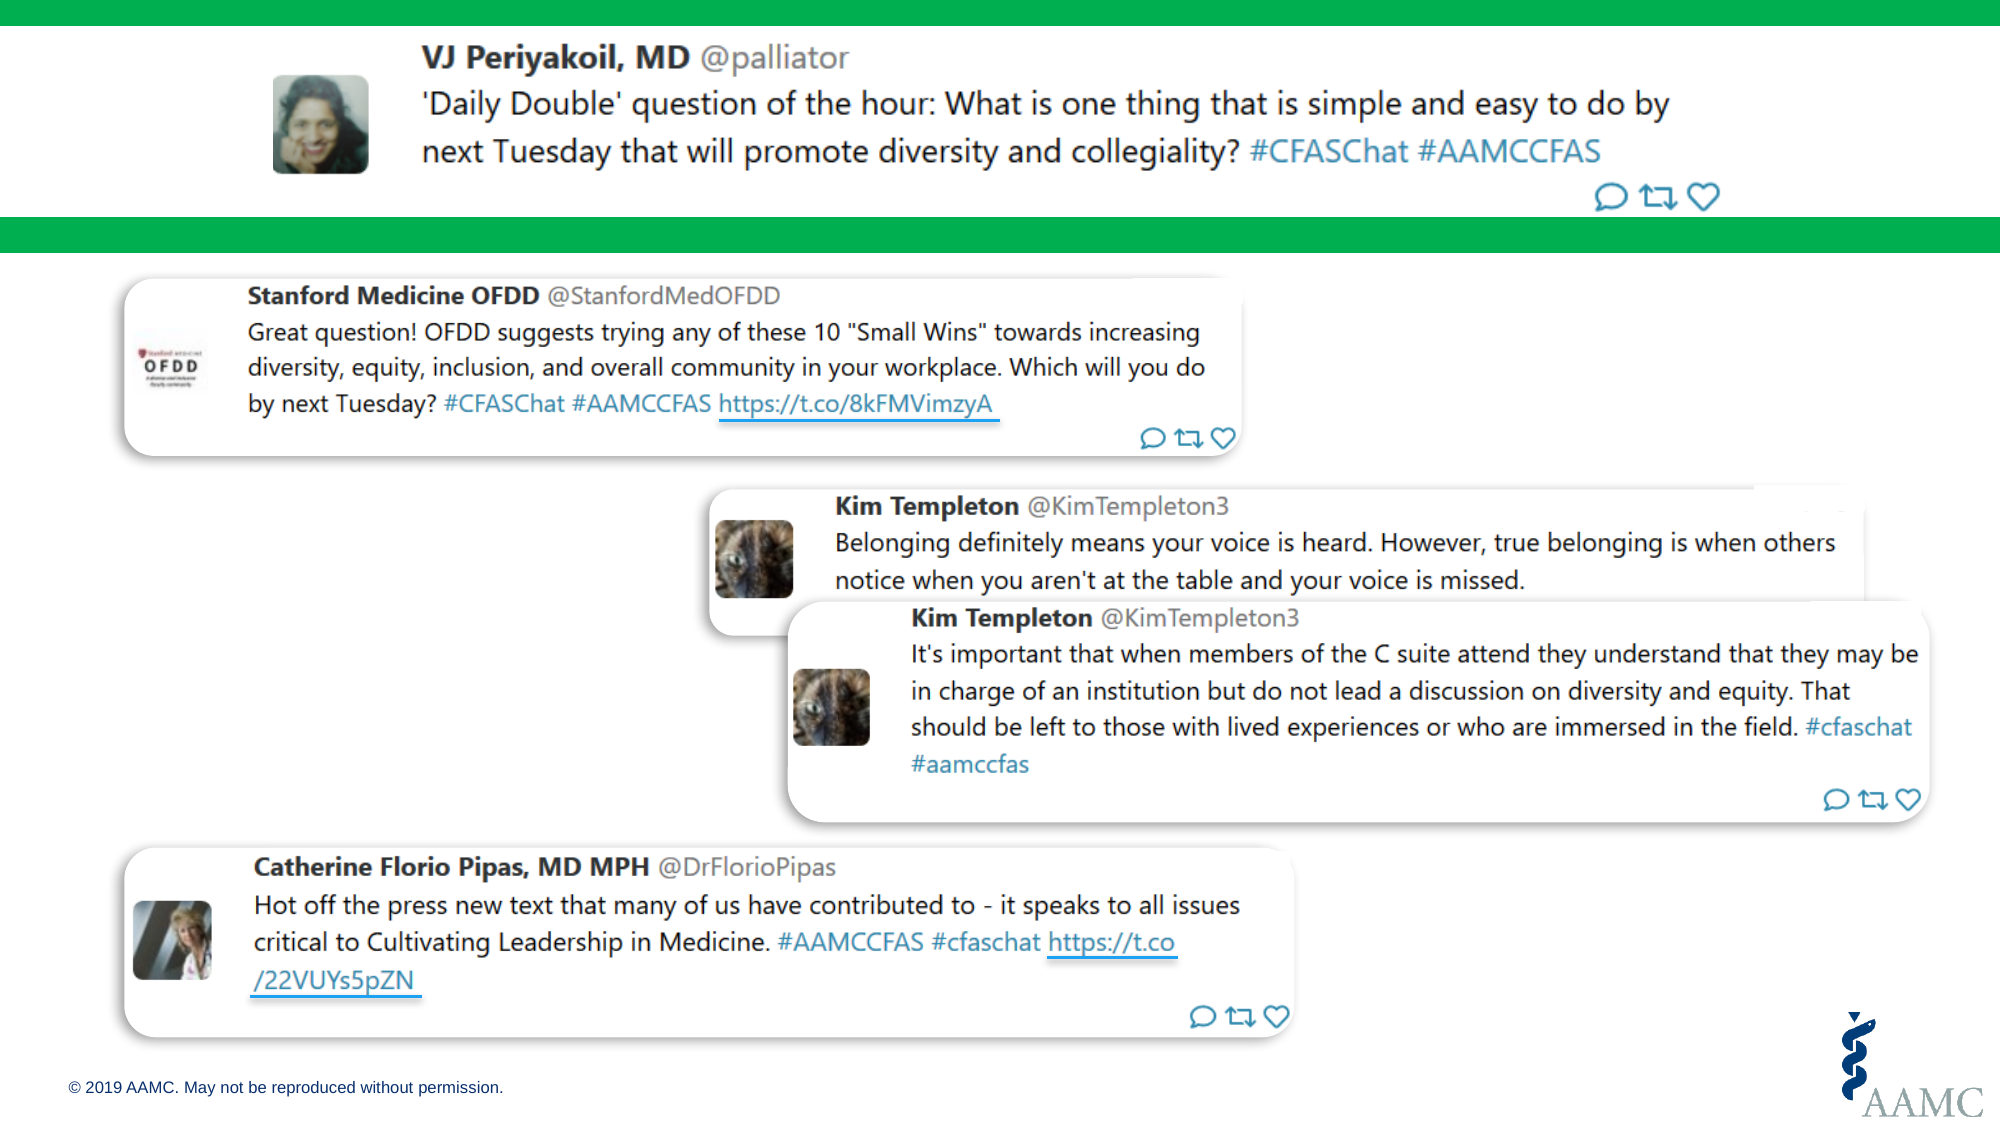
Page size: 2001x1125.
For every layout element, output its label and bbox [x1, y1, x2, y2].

text_box [787, 601, 1930, 823]
picture [1842, 1012, 1983, 1117]
text_box [124, 278, 1242, 457]
text_box [124, 847, 1295, 1038]
text_box [709, 486, 1864, 636]
text_box [0, 0, 2000, 253]
